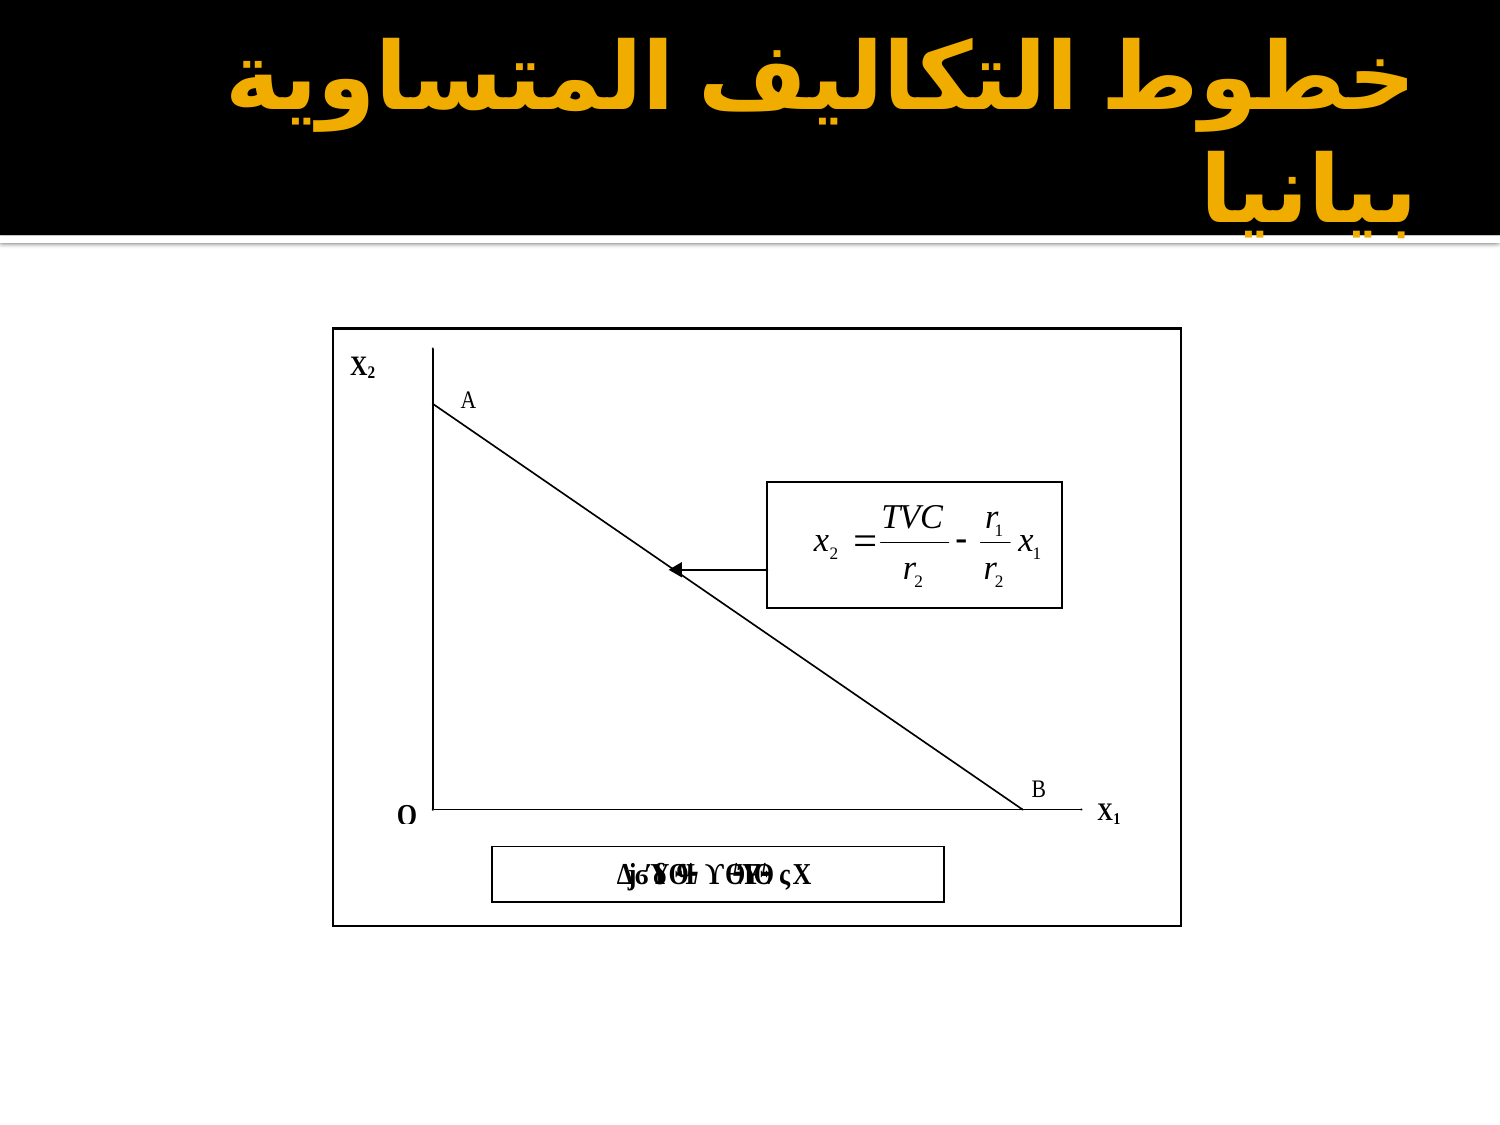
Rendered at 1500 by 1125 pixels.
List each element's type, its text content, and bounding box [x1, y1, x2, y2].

title خطوط التكاليف المتساوية بيانيا [75, 25, 1425, 231]
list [277, 326, 1183, 929]
